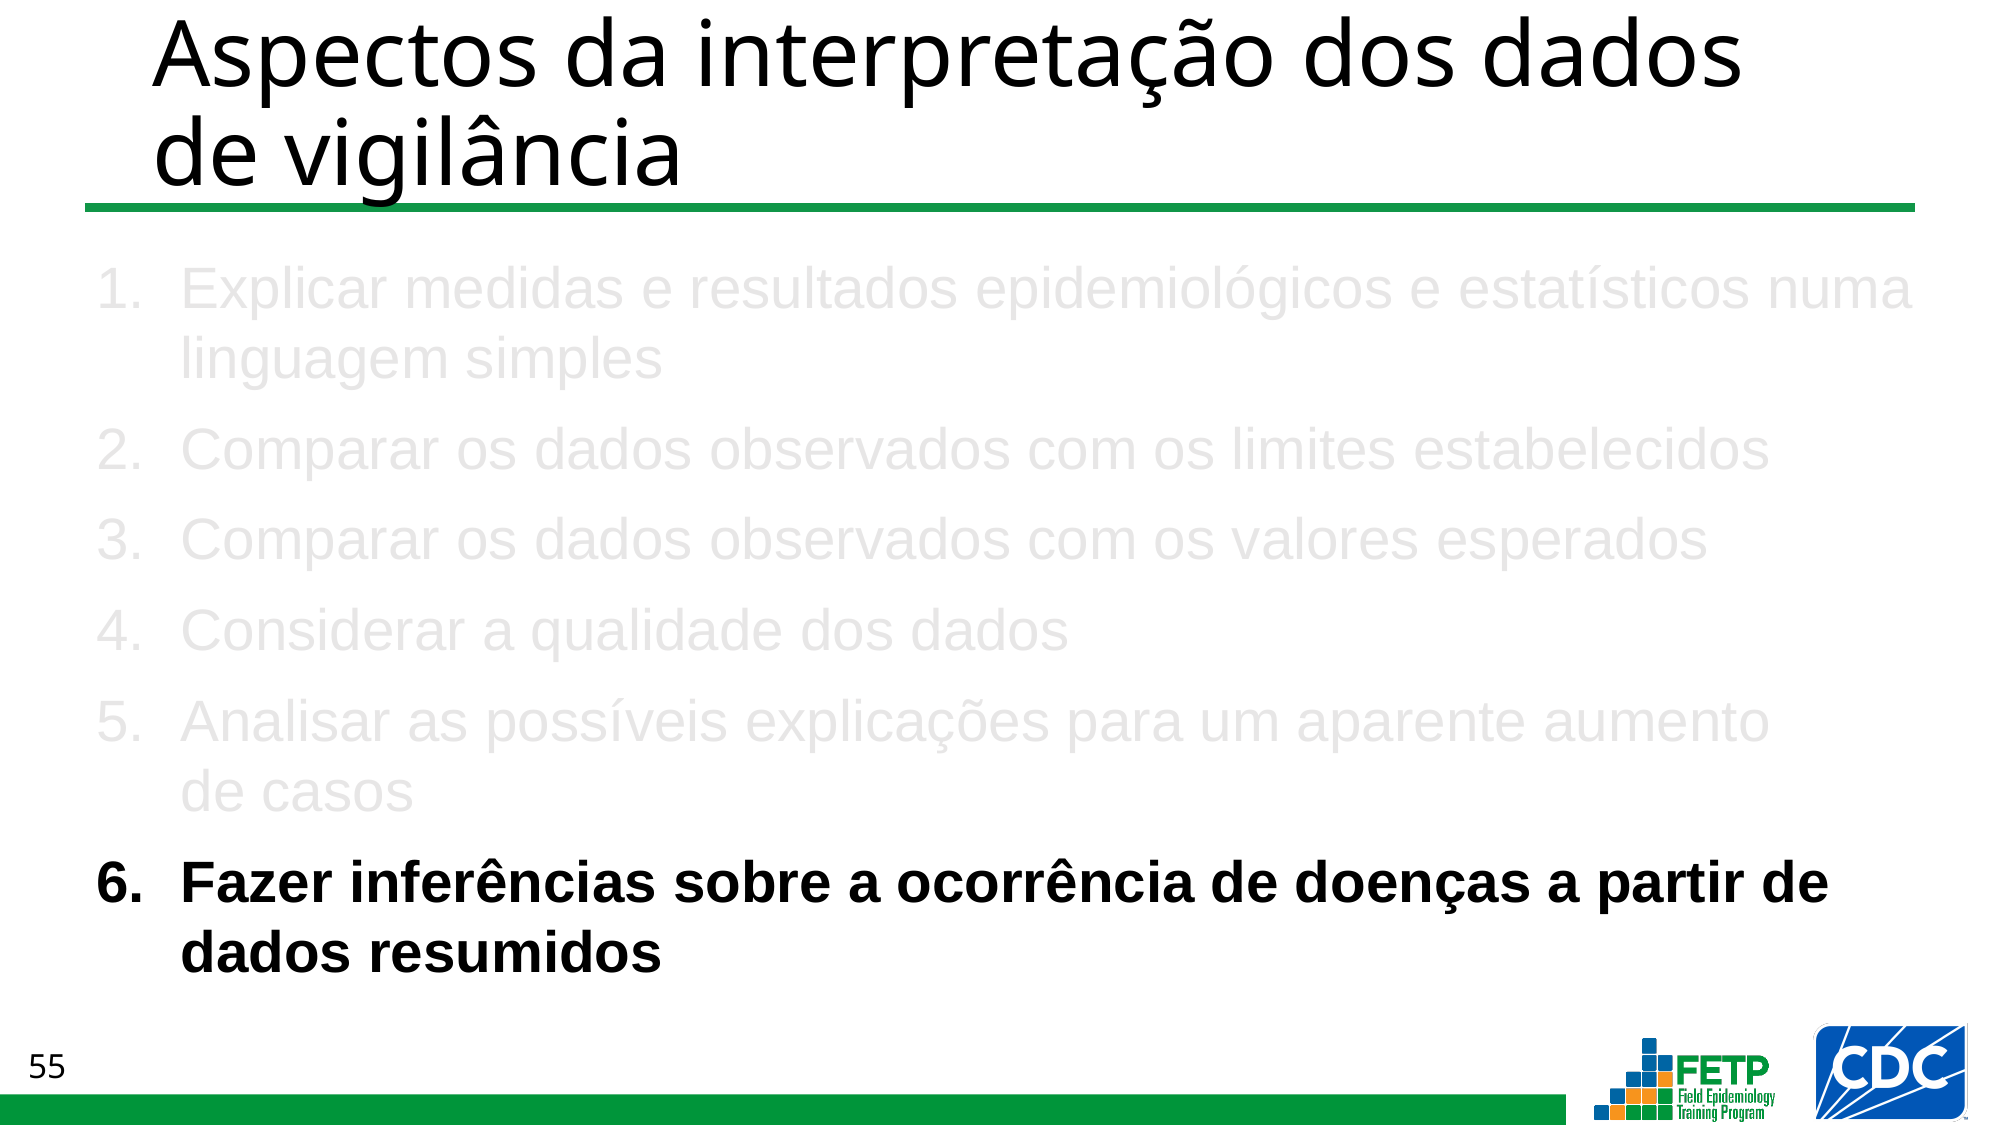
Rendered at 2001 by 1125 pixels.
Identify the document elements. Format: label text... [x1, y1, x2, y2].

picture [1594, 1038, 1775, 1122]
title Aspectos da interpretação dos dados de vigilância [137, 0, 1863, 207]
picture [1813, 1023, 1968, 1122]
text_box Explicar medidas e resultados epidemiológicos e estatísticos numa linguagem simples Comparar os dados observados com os limites estabelecidos Comparar os dados observados com os valores esperados Considerar a qualidade dos dados Analisar as possíveis explicações para um aparente aumento de casos Fazer inferências sobre a ocorrência de doenças a partir de dados resumidos [81, 242, 1956, 1004]
